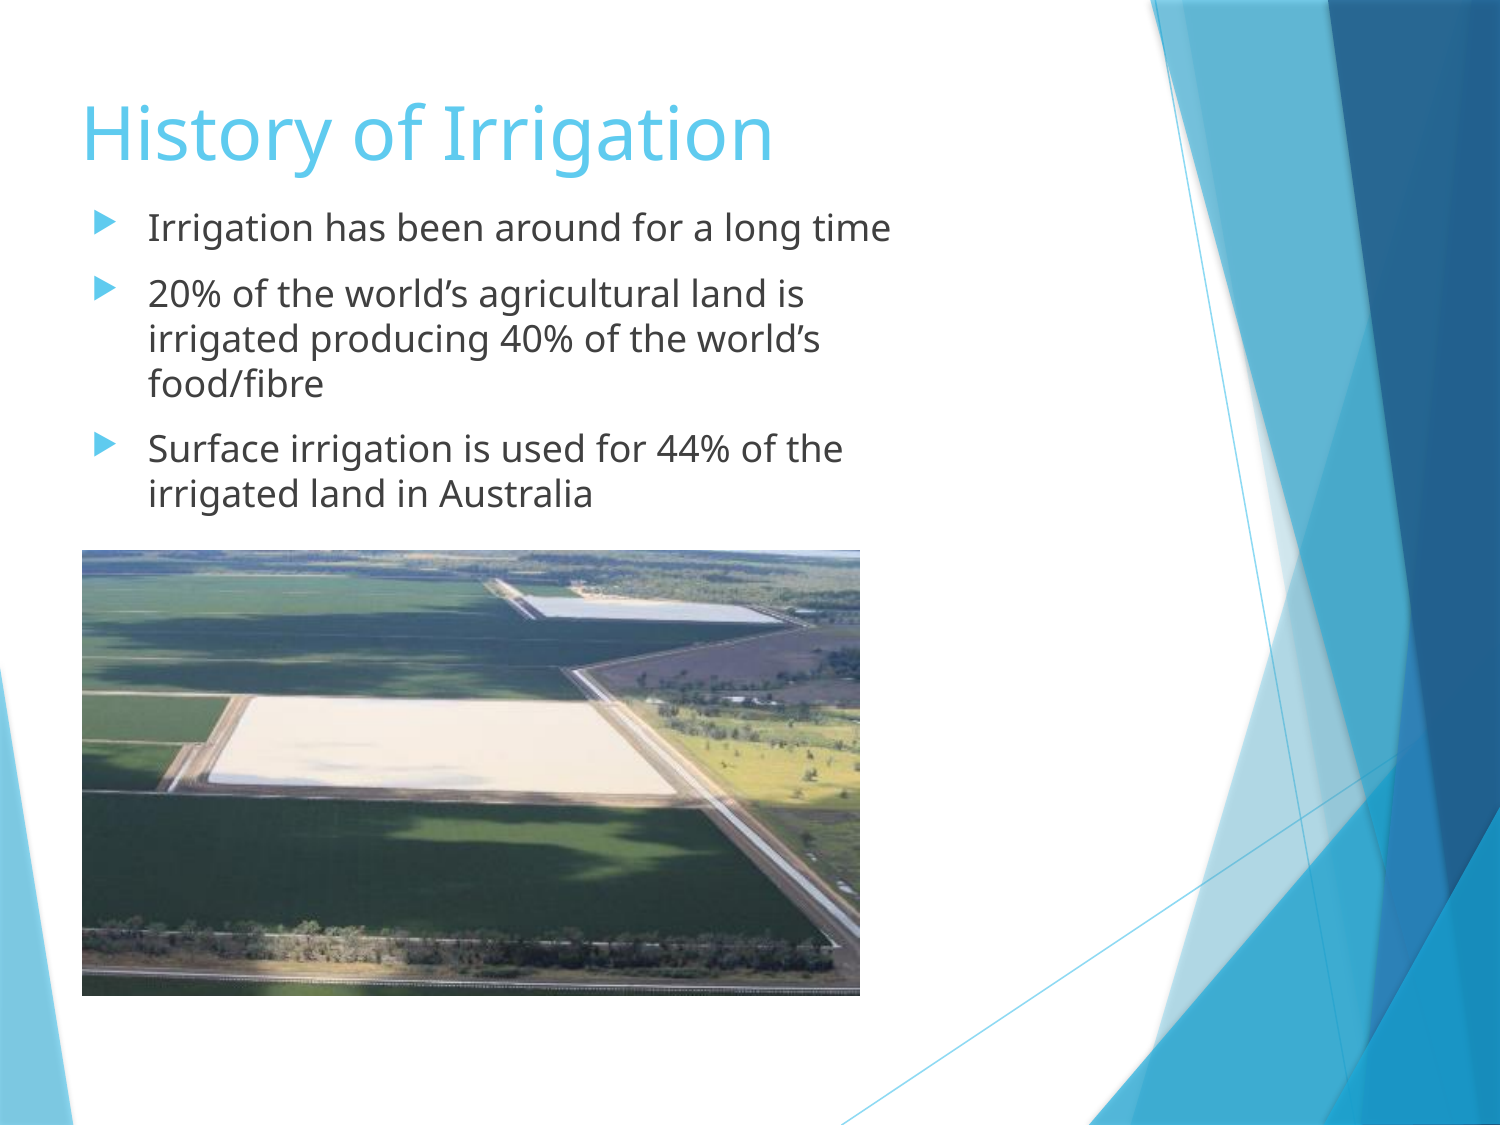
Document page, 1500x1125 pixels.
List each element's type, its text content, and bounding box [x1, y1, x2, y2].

picture [82, 550, 860, 997]
list Irrigation has been around for a long time 20% of the world’s agricultural land is irrigated producing 40% of the world’s food/fibre Surface irrigation is used for 44% of the irrigated land in Australia [76, 196, 987, 767]
title History of Irrigation [65, 78, 857, 210]
